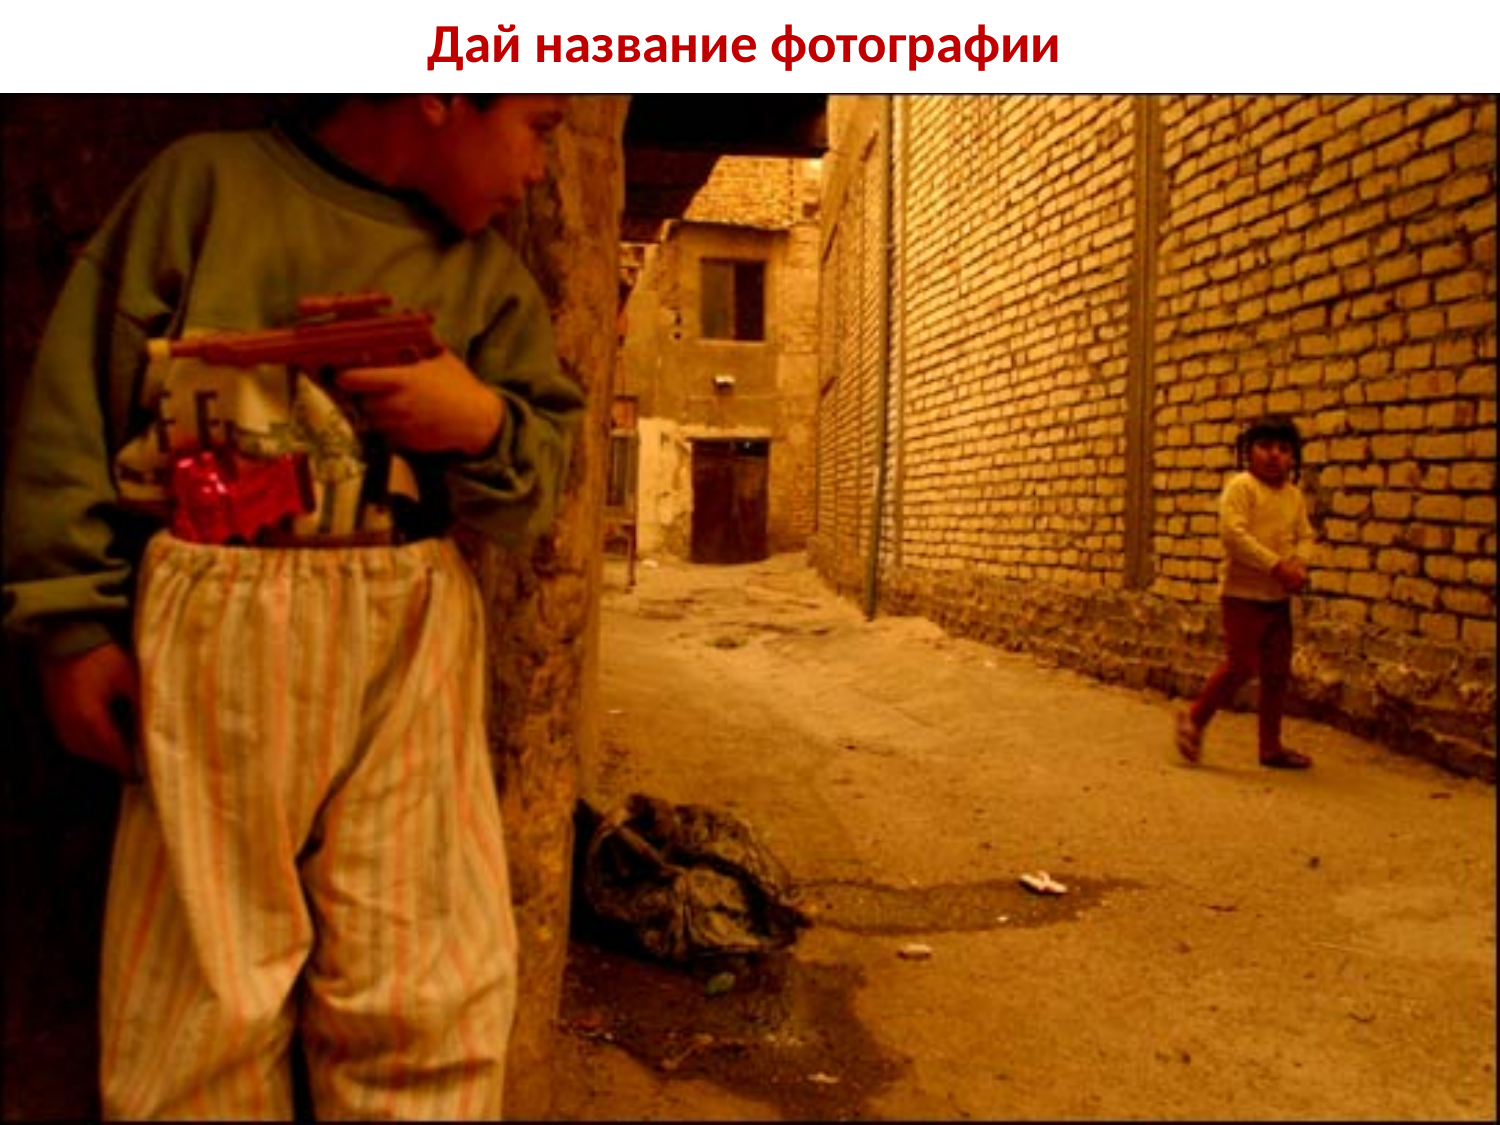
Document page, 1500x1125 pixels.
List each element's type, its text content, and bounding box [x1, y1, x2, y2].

title Дай название фотографии [70, 0, 1421, 82]
picture [0, 93, 1500, 1125]
